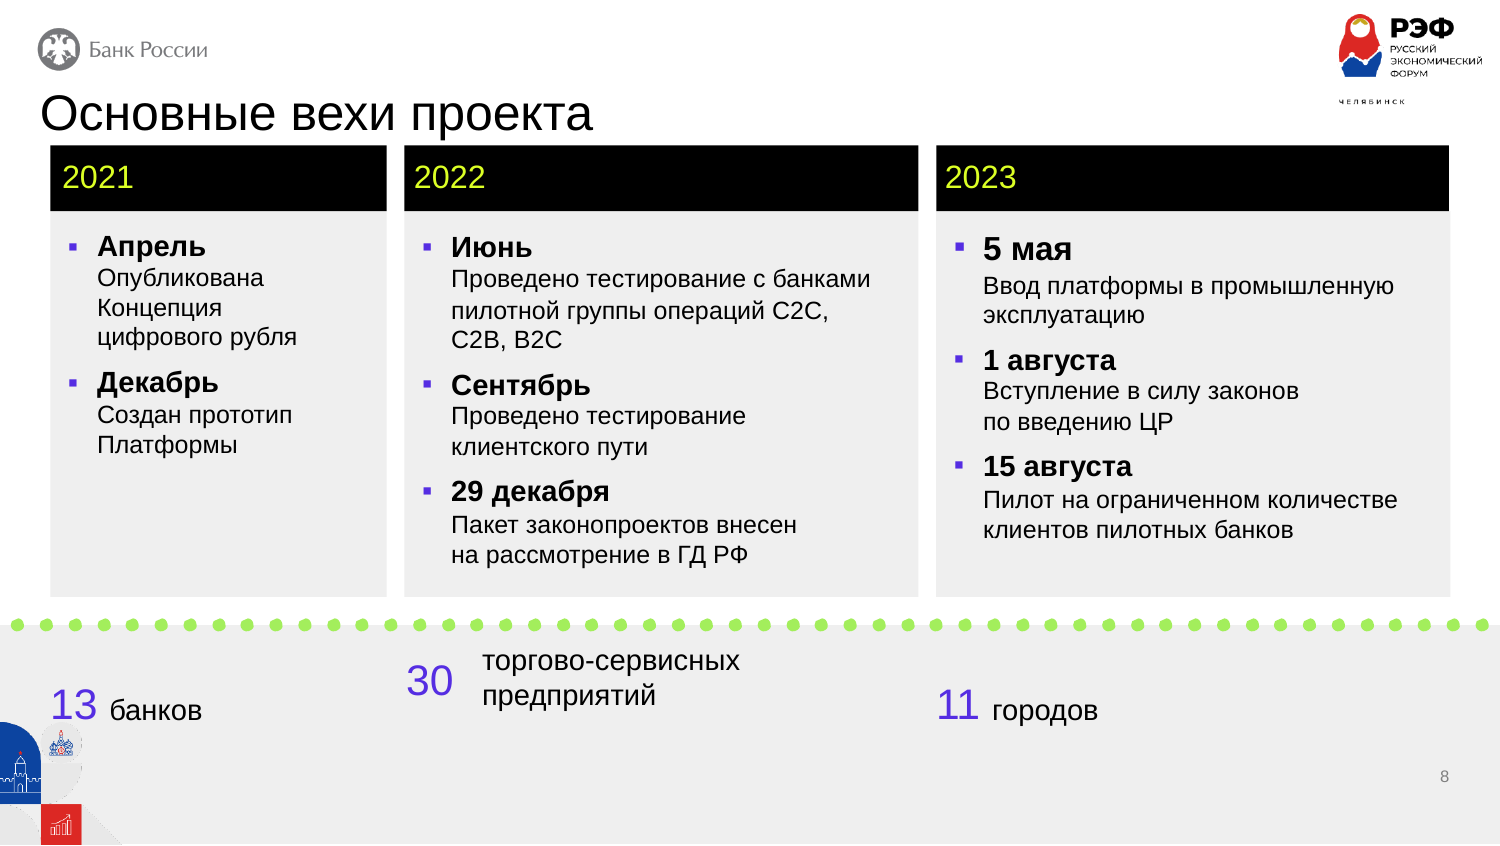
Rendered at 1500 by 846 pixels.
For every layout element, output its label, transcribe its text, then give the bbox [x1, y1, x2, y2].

text_box [68, 618, 82, 632]
text_box [1331, 618, 1345, 632]
text_box [470, 618, 484, 632]
text_box 11 городов [934, 646, 1114, 707]
text_box [642, 618, 656, 632]
text_box [404, 148, 919, 212]
text_box [1159, 618, 1173, 632]
text_box [584, 618, 599, 632]
text_box [355, 618, 369, 632]
text_box [269, 618, 283, 632]
text_box [1245, 618, 1260, 632]
text_box [1073, 618, 1087, 632]
text_box [50, 148, 387, 212]
text_box [958, 618, 972, 632]
text_box [936, 145, 1449, 212]
text_box [39, 618, 53, 632]
text_box [442, 618, 456, 632]
text_box [97, 618, 111, 632]
text_box [413, 618, 427, 632]
text_box [10, 618, 24, 632]
text_box [1417, 618, 1431, 632]
text_box 2021 [59, 156, 213, 196]
text_box [987, 618, 1001, 632]
picture [1337, 14, 1482, 106]
text_box [154, 618, 168, 632]
text_box [385, 640, 481, 727]
text_box [404, 212, 919, 597]
text_box [1388, 618, 1402, 632]
text_box [1302, 618, 1316, 632]
text_box 5 мая Ввод платформы в промышленную эксплуатацию 1 августа Вступление в силу законов по введению ЦР 15 августа Пилот на ограниченном количестве клиентов пилотных банков [951, 226, 1432, 545]
slide_number 8 [1436, 766, 1454, 789]
picture [0, 722, 123, 845]
text_box [613, 618, 627, 632]
text_box [125, 618, 139, 632]
text_box [843, 618, 857, 632]
text_box Основные вехи проекта [24, 72, 1263, 148]
text_box [557, 618, 571, 632]
text_box 2023 [942, 156, 1096, 196]
text_box [1446, 618, 1460, 632]
text_box [212, 618, 226, 632]
text_box [1044, 618, 1058, 632]
text_box Апрель Опубликована Концепция цифрового рубля Декабрь Создан прототип Платформы [65, 229, 316, 463]
text_box [757, 618, 771, 632]
text_box [240, 618, 254, 632]
text_box 13 банков [48, 646, 227, 707]
text_box [786, 618, 800, 632]
text_box [499, 618, 513, 632]
text_box [929, 618, 943, 632]
text_box [384, 618, 398, 632]
text_box [528, 618, 542, 632]
text_box [37, 27, 207, 71]
text_box [728, 618, 742, 632]
text_box [1016, 618, 1030, 632]
text_box [0, 625, 1500, 844]
text_box [671, 618, 685, 632]
text_box [1360, 618, 1374, 632]
text_box [50, 212, 387, 597]
text_box [872, 618, 886, 632]
text_box [936, 211, 1451, 597]
text_box 30 [404, 636, 471, 698]
text_box [814, 618, 828, 632]
text_box [699, 618, 713, 632]
text_box 2022 [411, 156, 565, 196]
text_box [1188, 618, 1202, 632]
text_box Июнь Проведено тестирование с банками пилотной группы операций C2C, C2B, B2C Сентябрь Проведено тестирование клиентского пути 29 декабря Пакет законопроектов внесен на рассмотрение в ГД РФ [420, 228, 903, 570]
text_box [901, 618, 915, 632]
text_box [1131, 618, 1145, 632]
text_box [298, 618, 312, 632]
text_box [1273, 618, 1288, 632]
text_box [1102, 618, 1116, 632]
text_box [183, 618, 197, 632]
text_box [1217, 618, 1231, 632]
text_box [327, 618, 341, 632]
text_box торгово-сервисных предприятий [480, 641, 794, 702]
text_box [1475, 618, 1489, 632]
